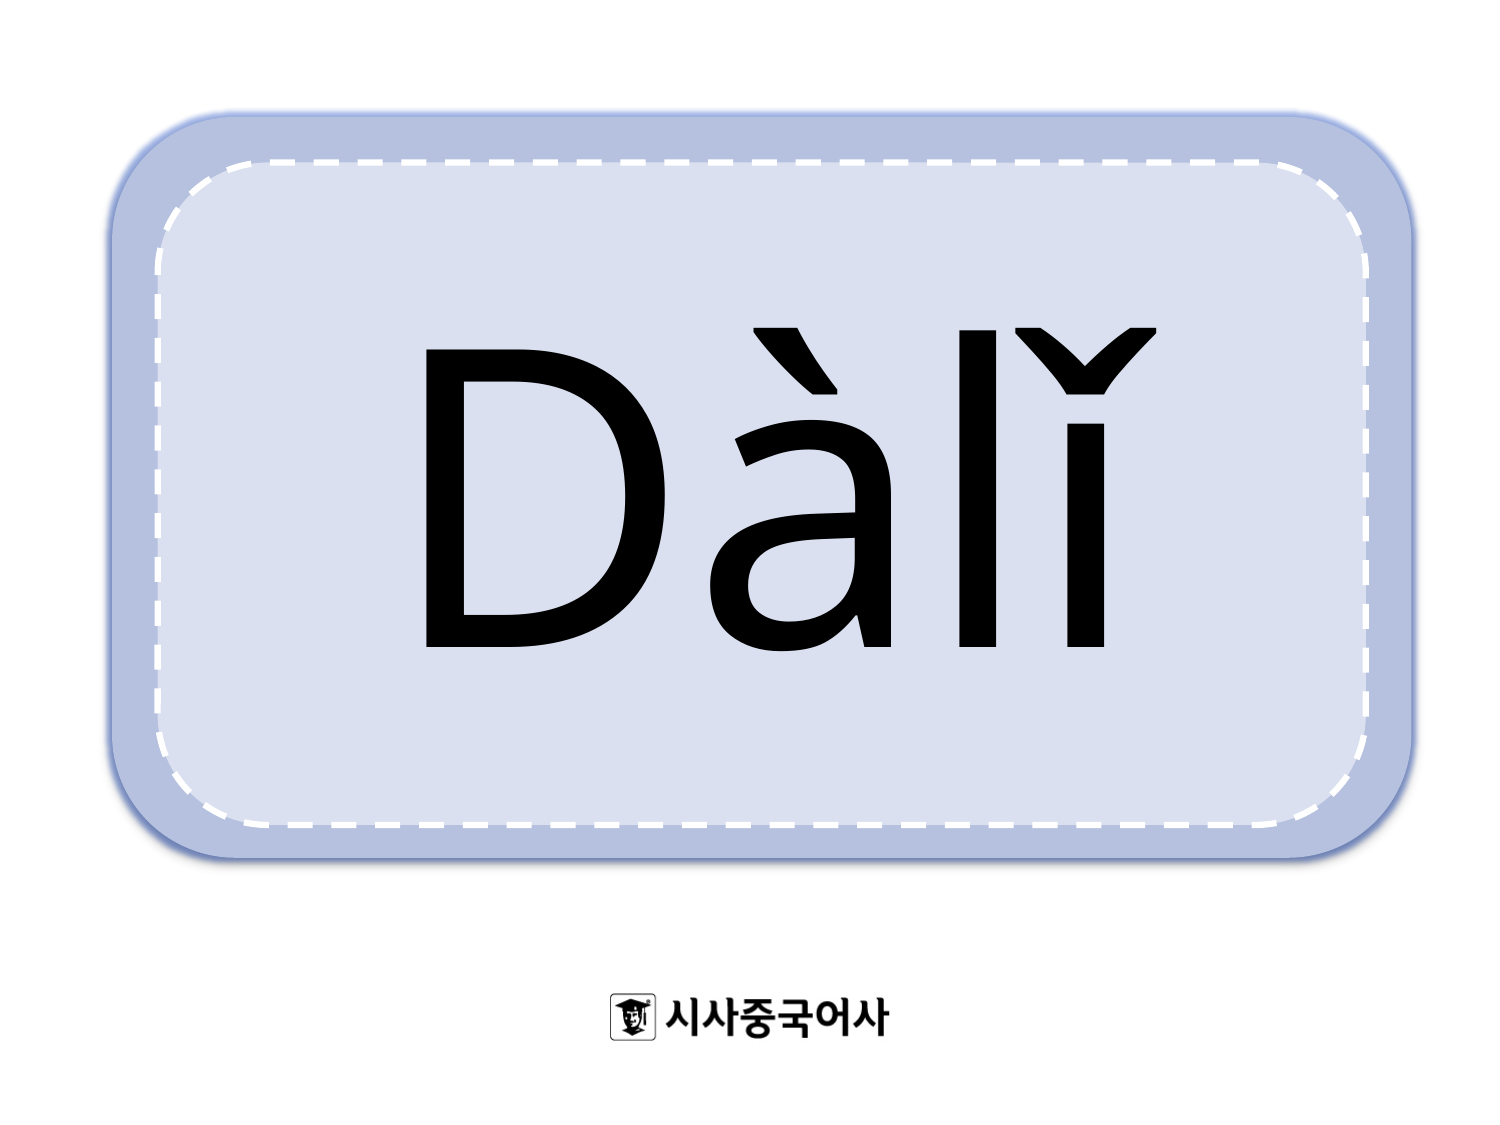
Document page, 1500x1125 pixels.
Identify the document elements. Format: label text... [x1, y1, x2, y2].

picture [602, 987, 898, 1047]
text_box Dàlǐ [159, 149, 1368, 812]
